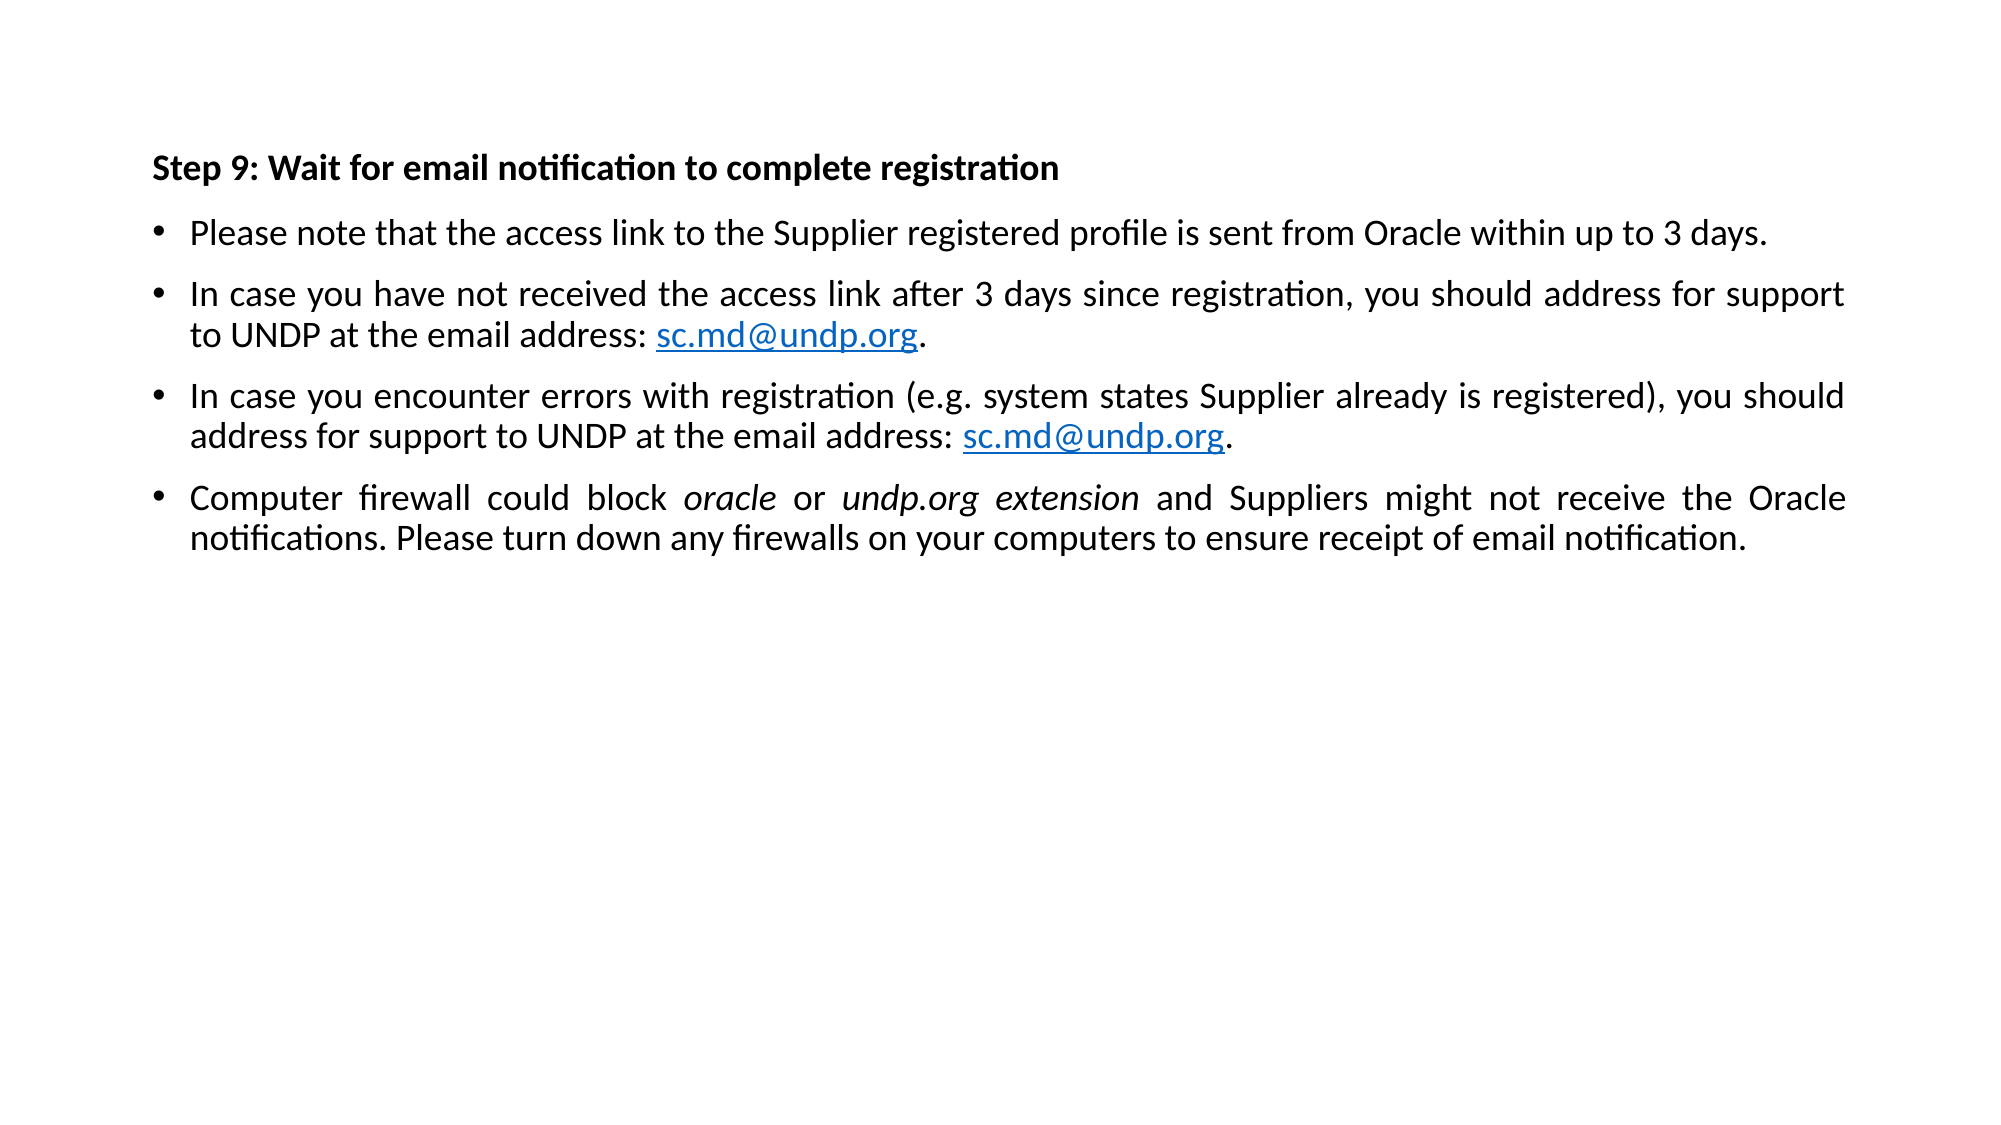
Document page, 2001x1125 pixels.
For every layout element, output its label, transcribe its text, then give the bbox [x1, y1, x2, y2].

list Please note that the access link to the Supplier registered profile is sent from Oracle within up to 3 days. In case you have not received the access link after 3 days since registration, you should address for support to UNDP at the email address: sc.md@undp.org. In case you encounter errors with registration (e.g. system states Supplier already is registered), you should address for support to UNDP at the email address: sc.md@undp.org. Computer firewall could block oracle or undp.org extension and Suppliers might not receive the Oracle notifications. Please turn down any firewalls on your computers to ensure receipt of email notification. [137, 205, 1863, 920]
title Step 9: Wait for email notification to complete registration [137, 59, 1863, 205]
